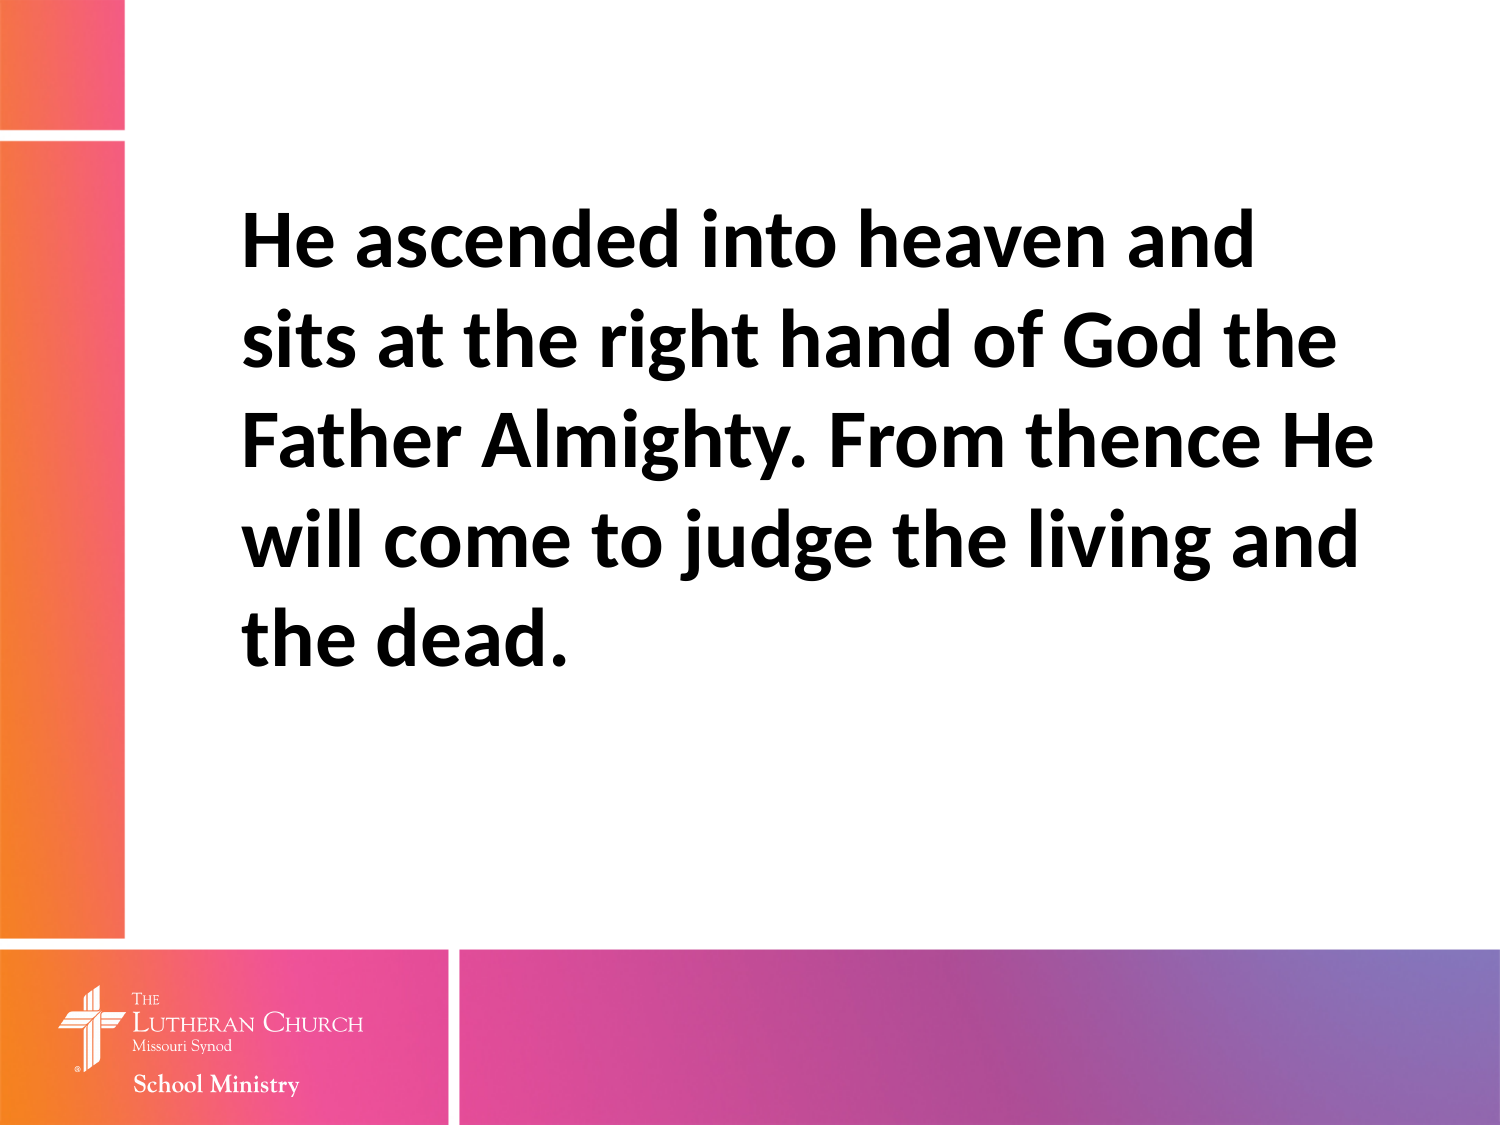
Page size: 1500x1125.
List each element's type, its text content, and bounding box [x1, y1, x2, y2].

list He ascended into heaven and sits at the right hand of God the Father Almighty. From thence He will come to judge the living and the dead. [170, 59, 1397, 918]
picture [0, 0, 1500, 1125]
